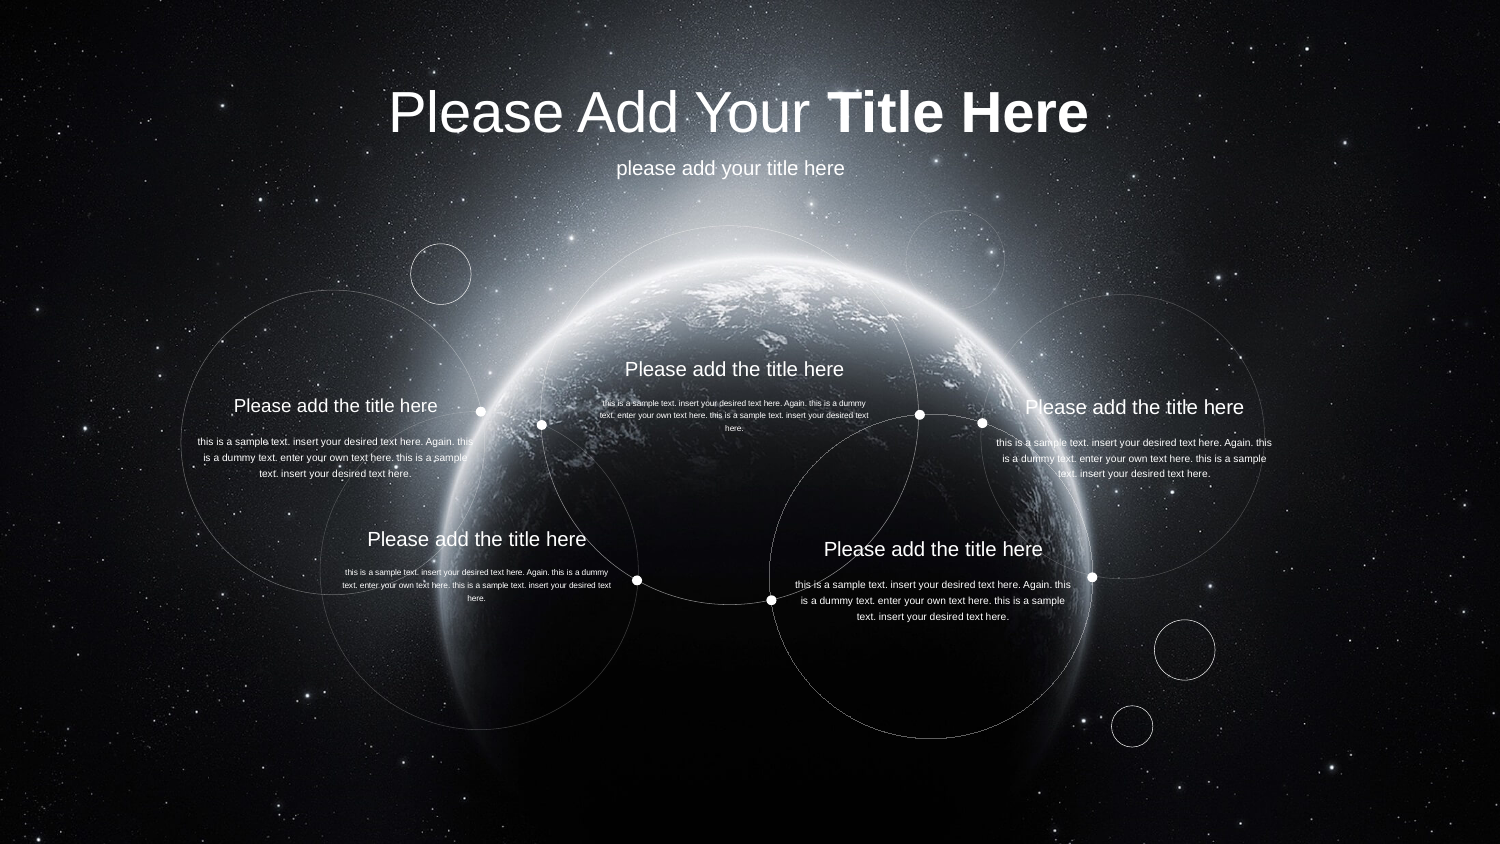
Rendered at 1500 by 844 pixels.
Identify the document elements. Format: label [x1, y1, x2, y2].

text_box [540, 225, 919, 605]
text_box [1154, 619, 1216, 681]
text_box [1111, 705, 1153, 748]
text_box [180, 289, 485, 595]
text_box [768, 413, 1094, 739]
text_box [924, 210, 1005, 310]
text_box [410, 243, 472, 282]
picture [0, 0, 1500, 844]
text_box [980, 294, 1276, 580]
text_box [319, 411, 639, 730]
